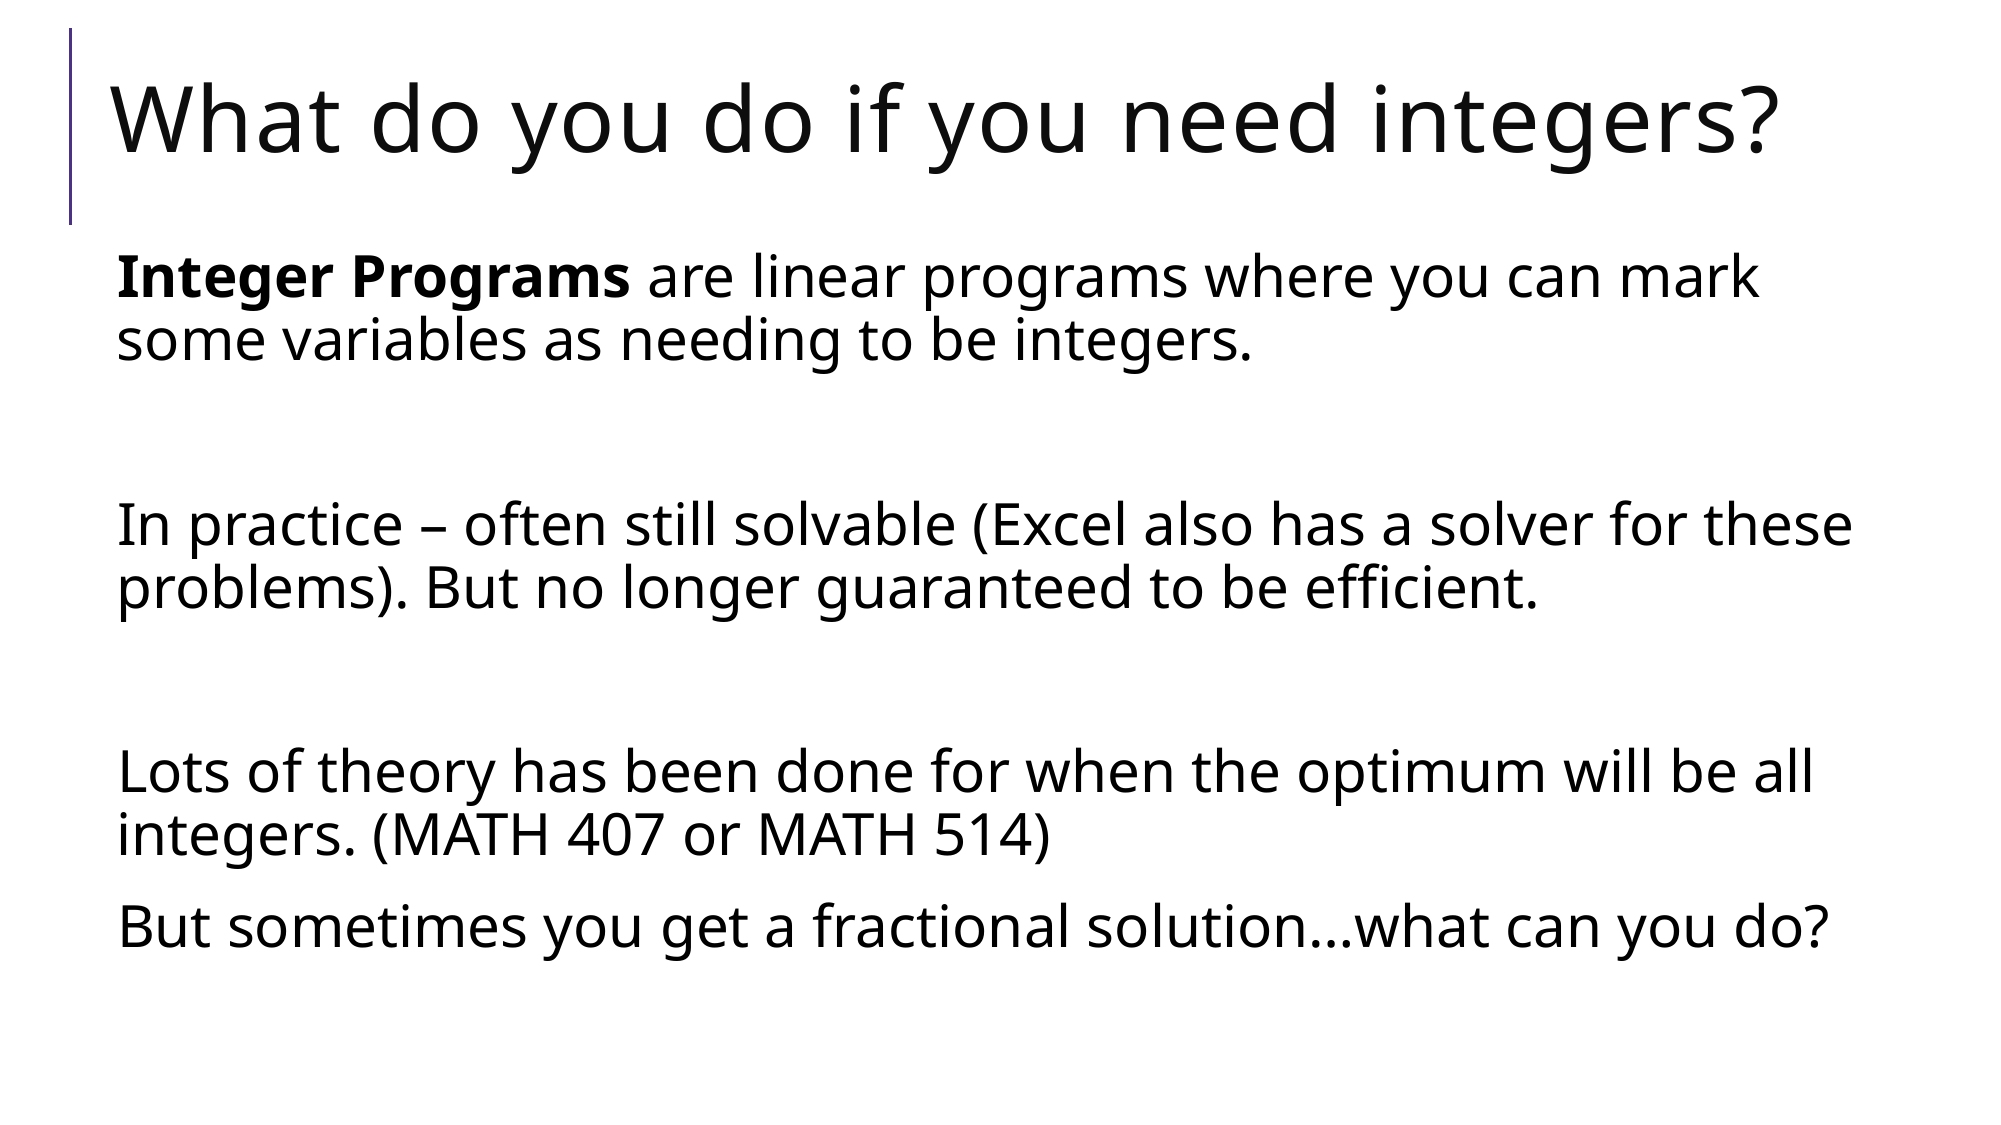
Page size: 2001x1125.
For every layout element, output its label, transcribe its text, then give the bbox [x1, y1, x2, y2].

list Integer Programs are linear programs where you can mark some variables as needing to be integers. In practice – often still solvable (Excel also has a solver for these problems). But no longer guaranteed to be efficient. Lots of theory has been done for when the optimum will be all integers. (MATH 407 or MATH 514) But sometimes you get a fractional solution…what can you do? [94, 240, 1930, 1035]
title What do you do if you need integers? [94, 43, 1930, 210]
